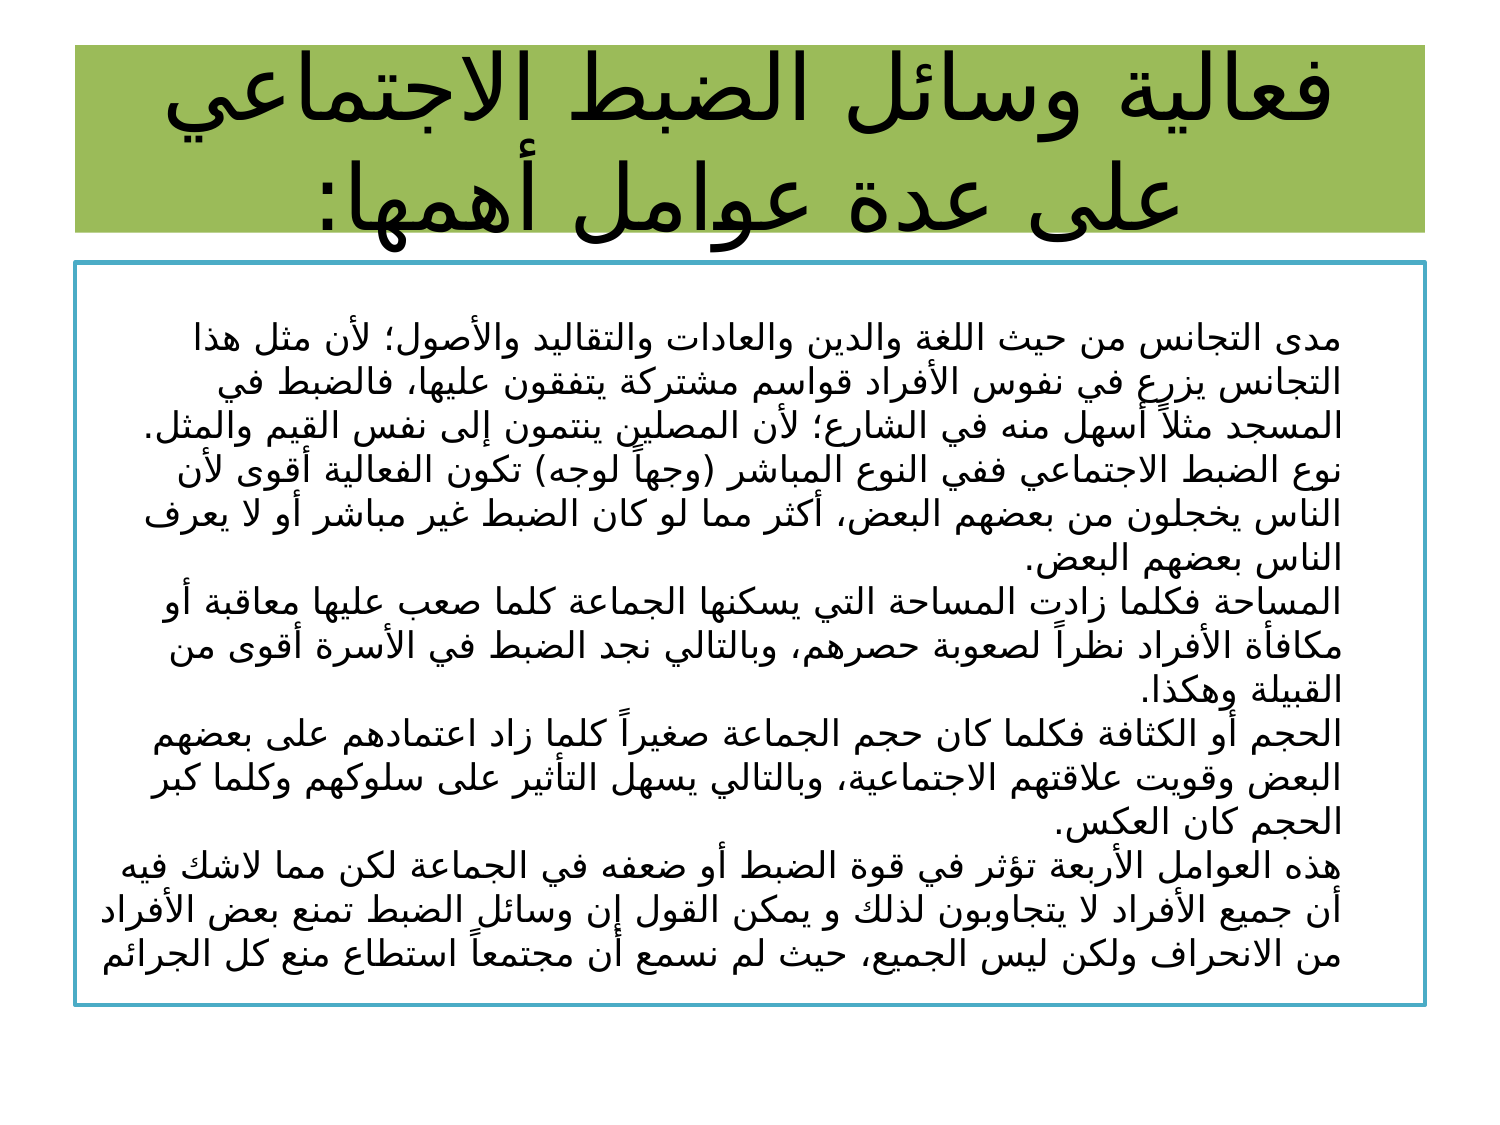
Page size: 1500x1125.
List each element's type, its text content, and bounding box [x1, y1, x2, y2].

list مدى التجانس من حيث اللغة والدين والعادات والتقاليد والأصول؛ لأن مثل هذا التجانس يزرع في نفوس الأفراد قواسم مشتركة يتفقون عليها، فالضبط في المسجد مثلاً أسهل منه في الشارع؛ لأن المصلين ينتمون إلى نفس القيم والمثل. نوع الضبط الاجتماعي ففي النوع المباشر (وجهاً لوجه) تكون الفعالية أقوى لأن الناس يخجلون من بعضهم البعض، أكثر مما لو كان الضبط غير مباشر أو لا يعرف الناس بعضهم البعض. المساحة فكلما زادت المساحة التي يسكنها الجماعة كلما صعب عليها معاقبة أو مكافأة الأفراد نظراً لصعوبة حصرهم، وبالتالي نجد الضبط في الأسرة أقوى من القبيلة وهكذا. الحجم أو الكثافة فكلما كان حجم الجماعة صغيراً كلما زاد اعتمادهم على بعضهم البعض وقويت علاقتهم الاجتماعية، وبالتالي يسهل التأثير على سلوكهم وكلما كبر الحجم كان العكس. هذه العوامل الأربعة تؤثر في قوة الضبط أو ضعفه في الجماعة لكن مما لاشك فيه أن جميع الأفراد لا يتجاوبون لذلك و يمكن القول إن وسائل الضبط تمنع بعض الأفراد من الانحراف ولكن ليس الجميع، حيث لم نسمع أن مجتمعاً استطاع منع كل الجرائم [73, 260, 1427, 1007]
title فعالية وسائل الضبط الاجتماعي على عدة عوامل أهمها: [75, 45, 1425, 233]
